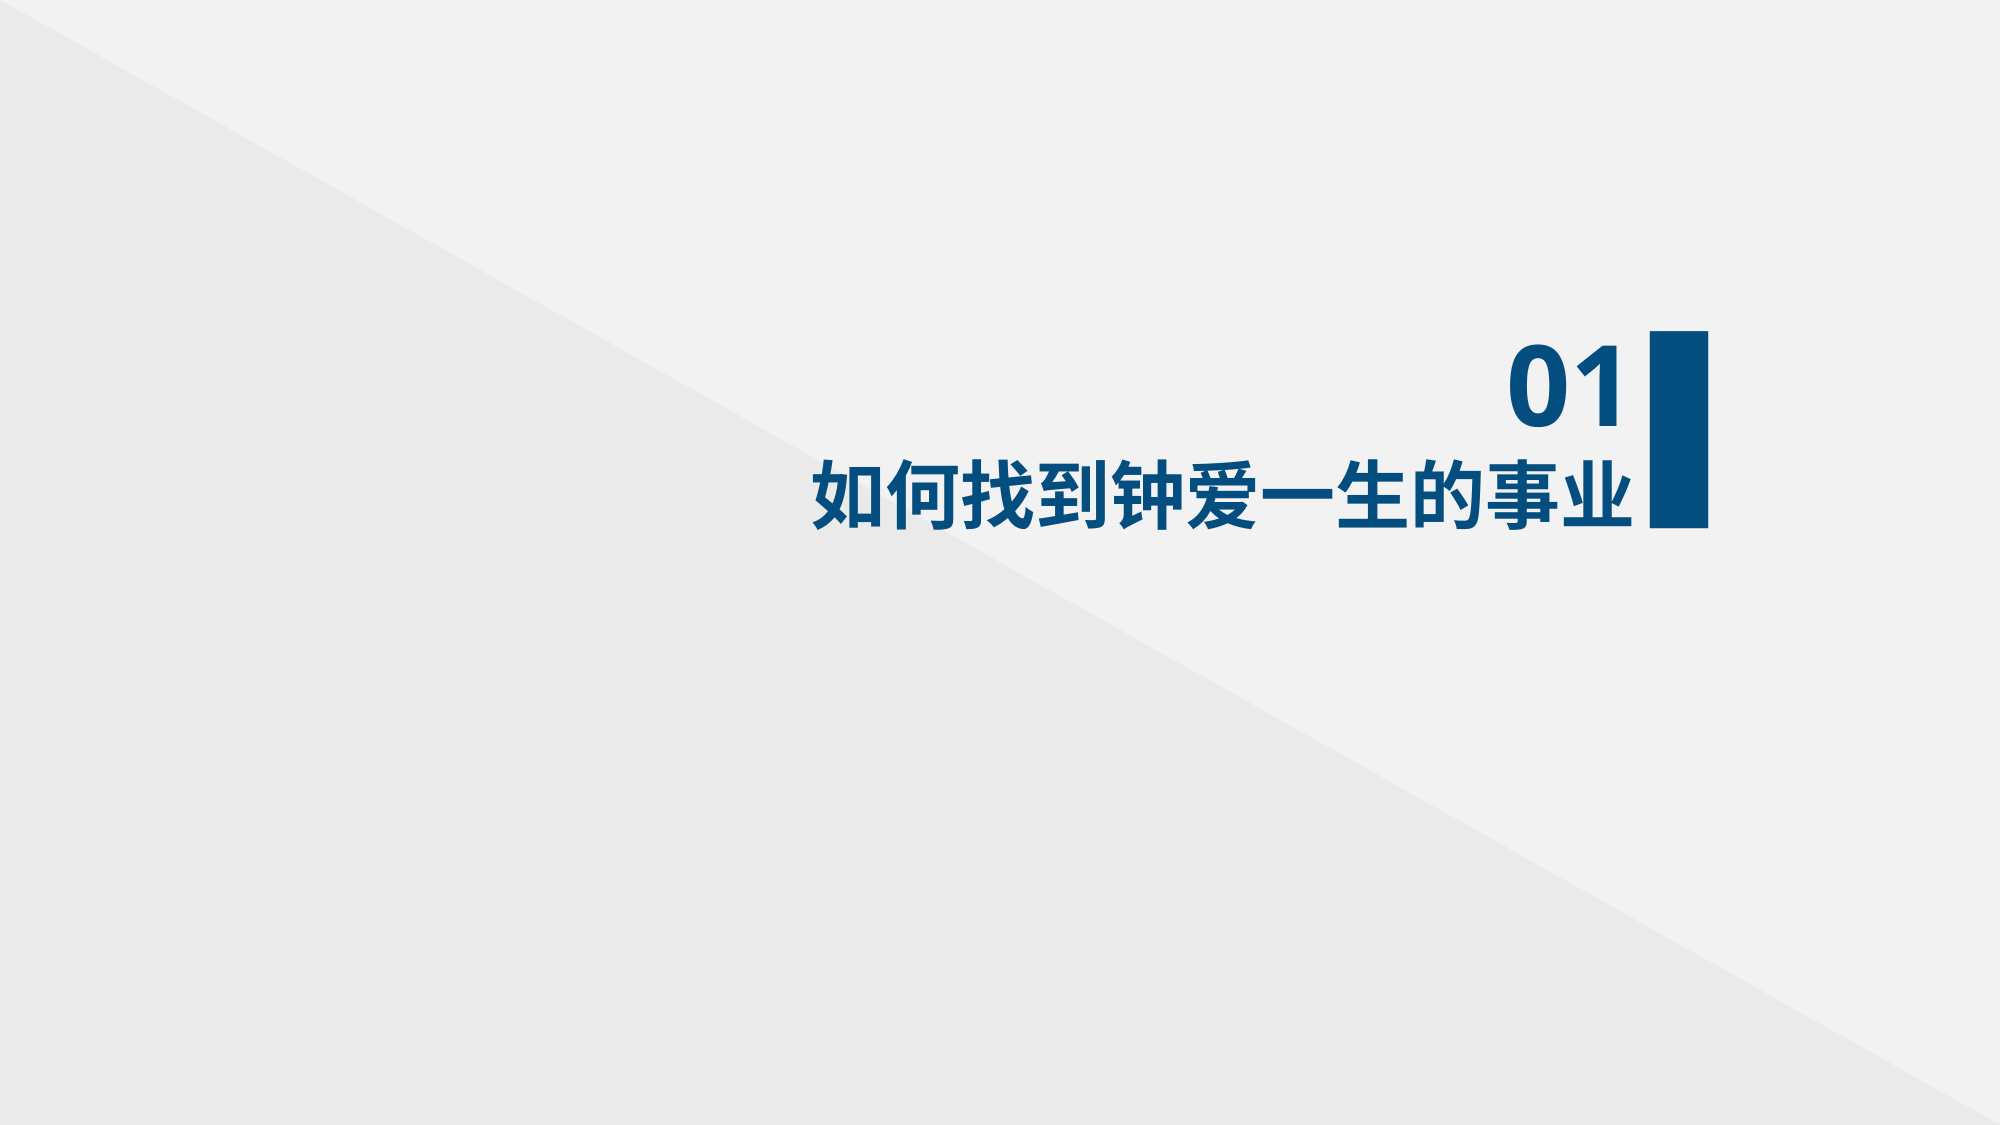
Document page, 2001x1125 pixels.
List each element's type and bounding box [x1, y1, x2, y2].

text_box [0, 0, 2000, 1125]
text_box [792, 306, 1709, 549]
